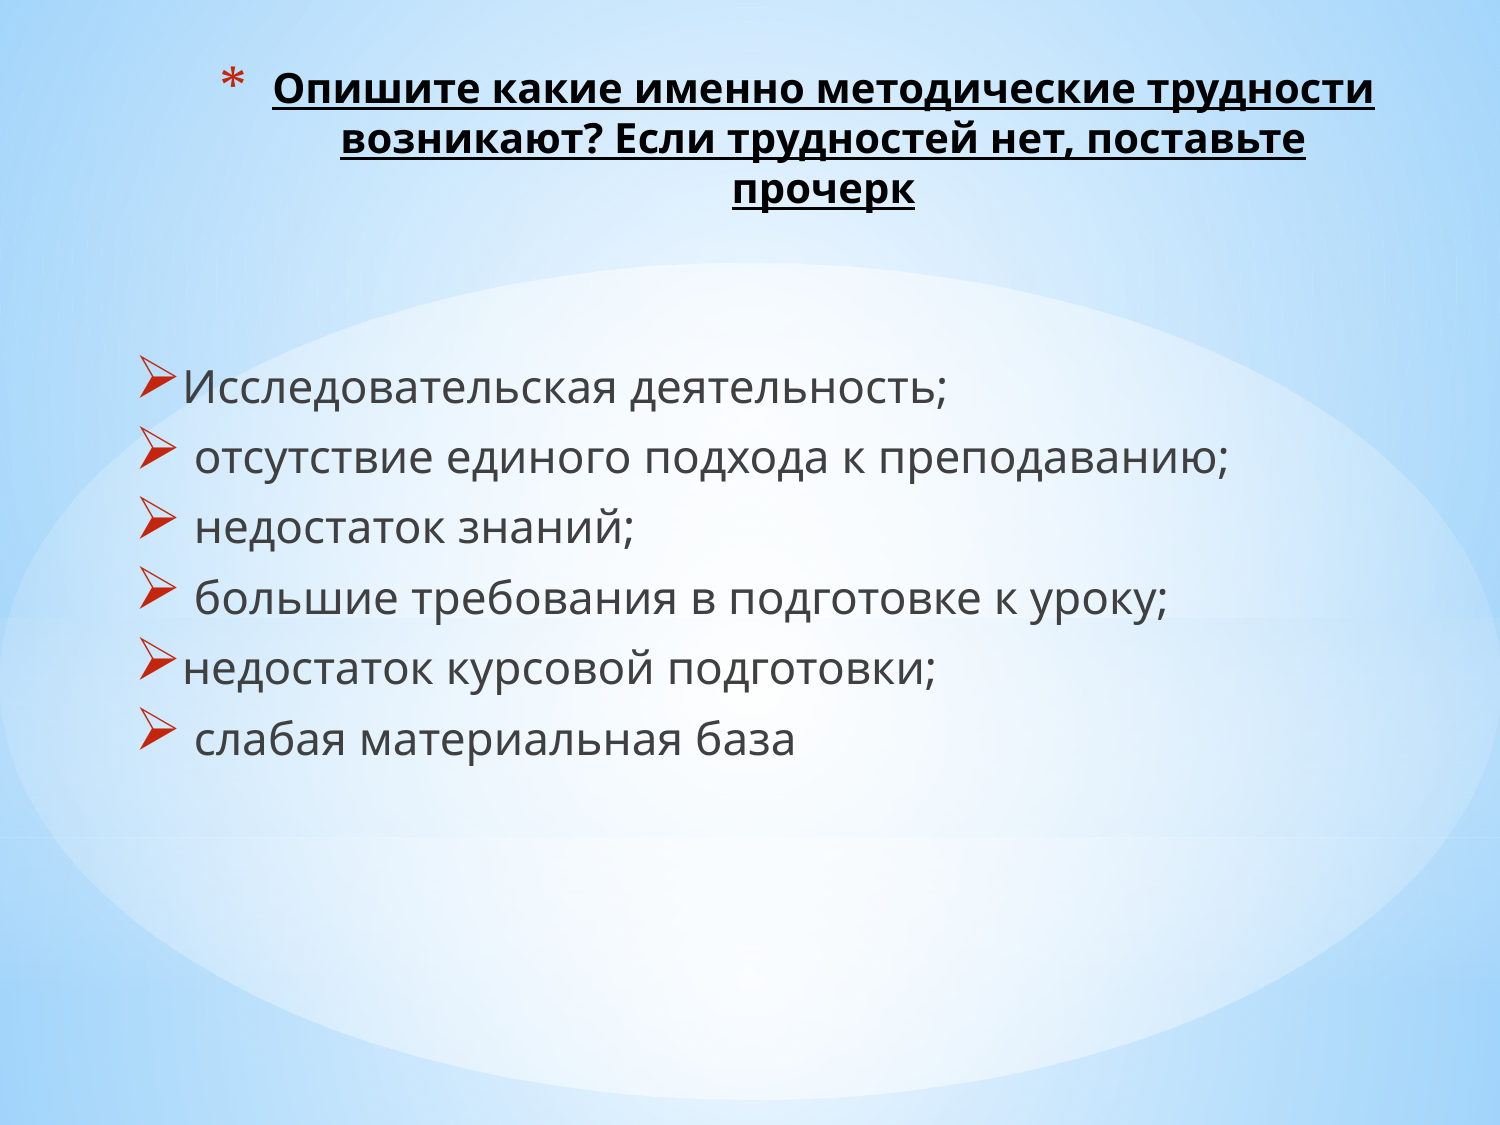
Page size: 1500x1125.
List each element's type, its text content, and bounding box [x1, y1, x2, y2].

list Исследовательская деятельность; отсутствие единого подхода к преподаванию; недостаток знаний; большие требования в подготовке к уроку; недостаток курсовой подготовки; слабая материальная база [112, 349, 1436, 1035]
title Опишите какие именно методические трудности возникают? Если трудностей нет, поставьте прочерк [194, 54, 1400, 327]
